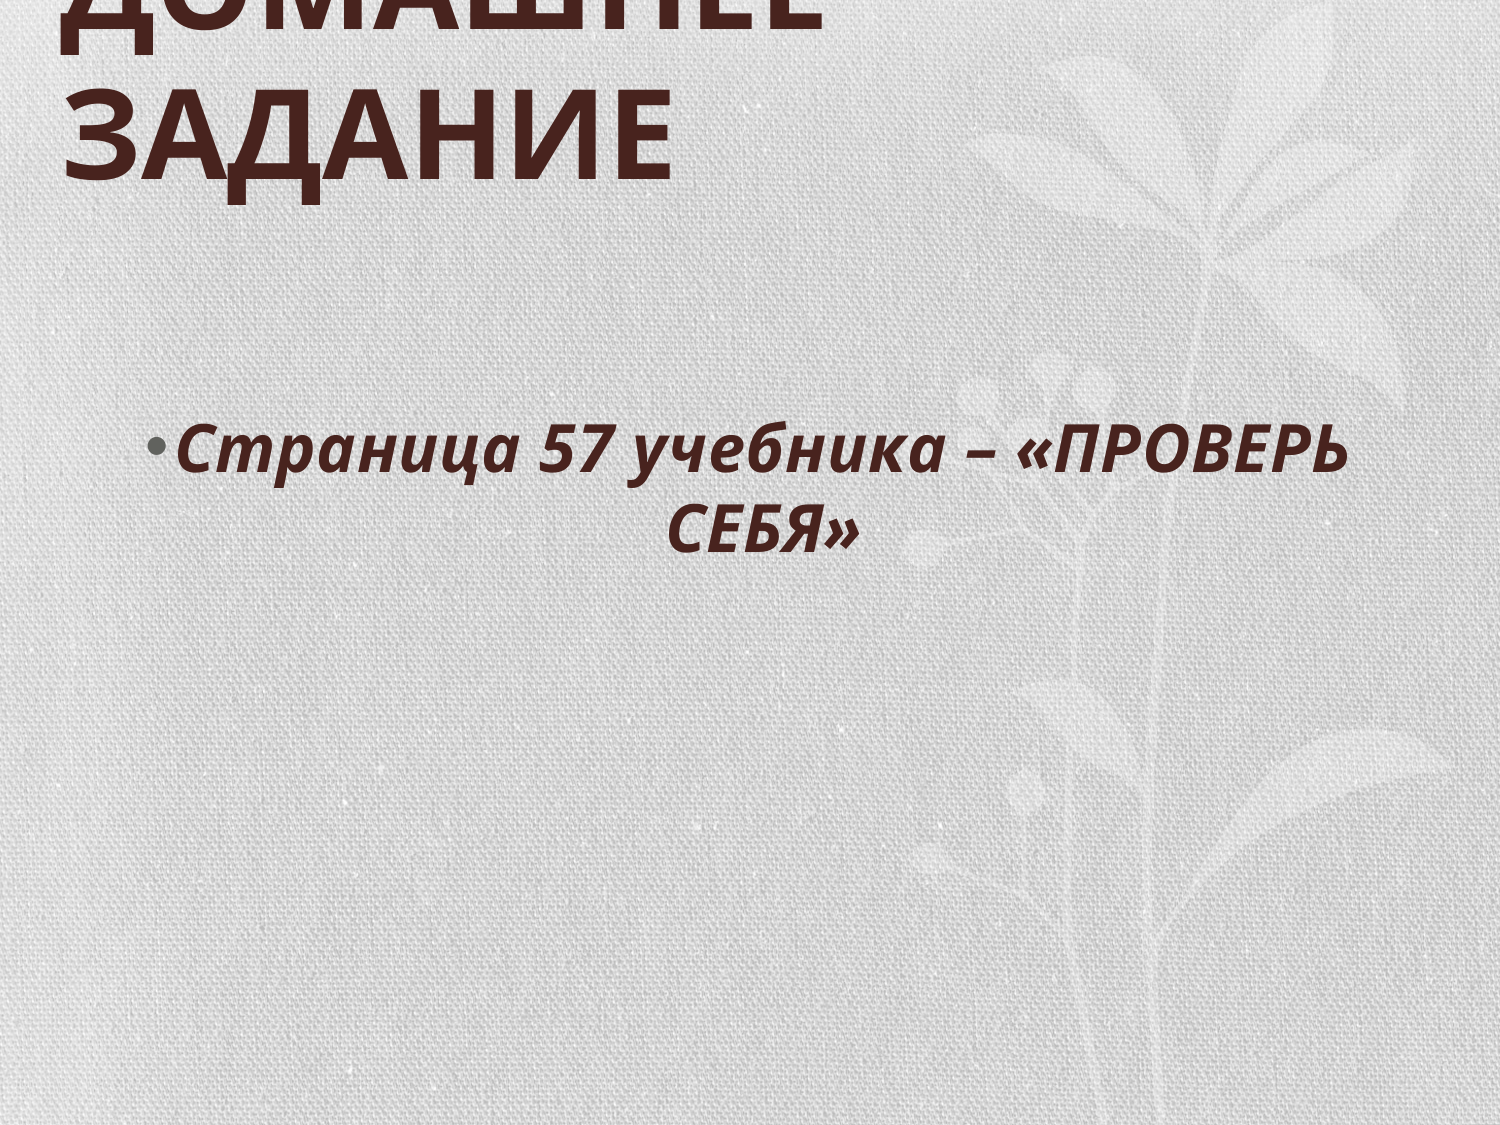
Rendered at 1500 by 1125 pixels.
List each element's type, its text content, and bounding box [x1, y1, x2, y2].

title ДОМАШНЕЕ ЗАДАНИЕ [45, 37, 1455, 213]
list Страница 57 учебника – «ПРОВЕРЬ СЕБЯ» [45, 213, 1455, 1023]
